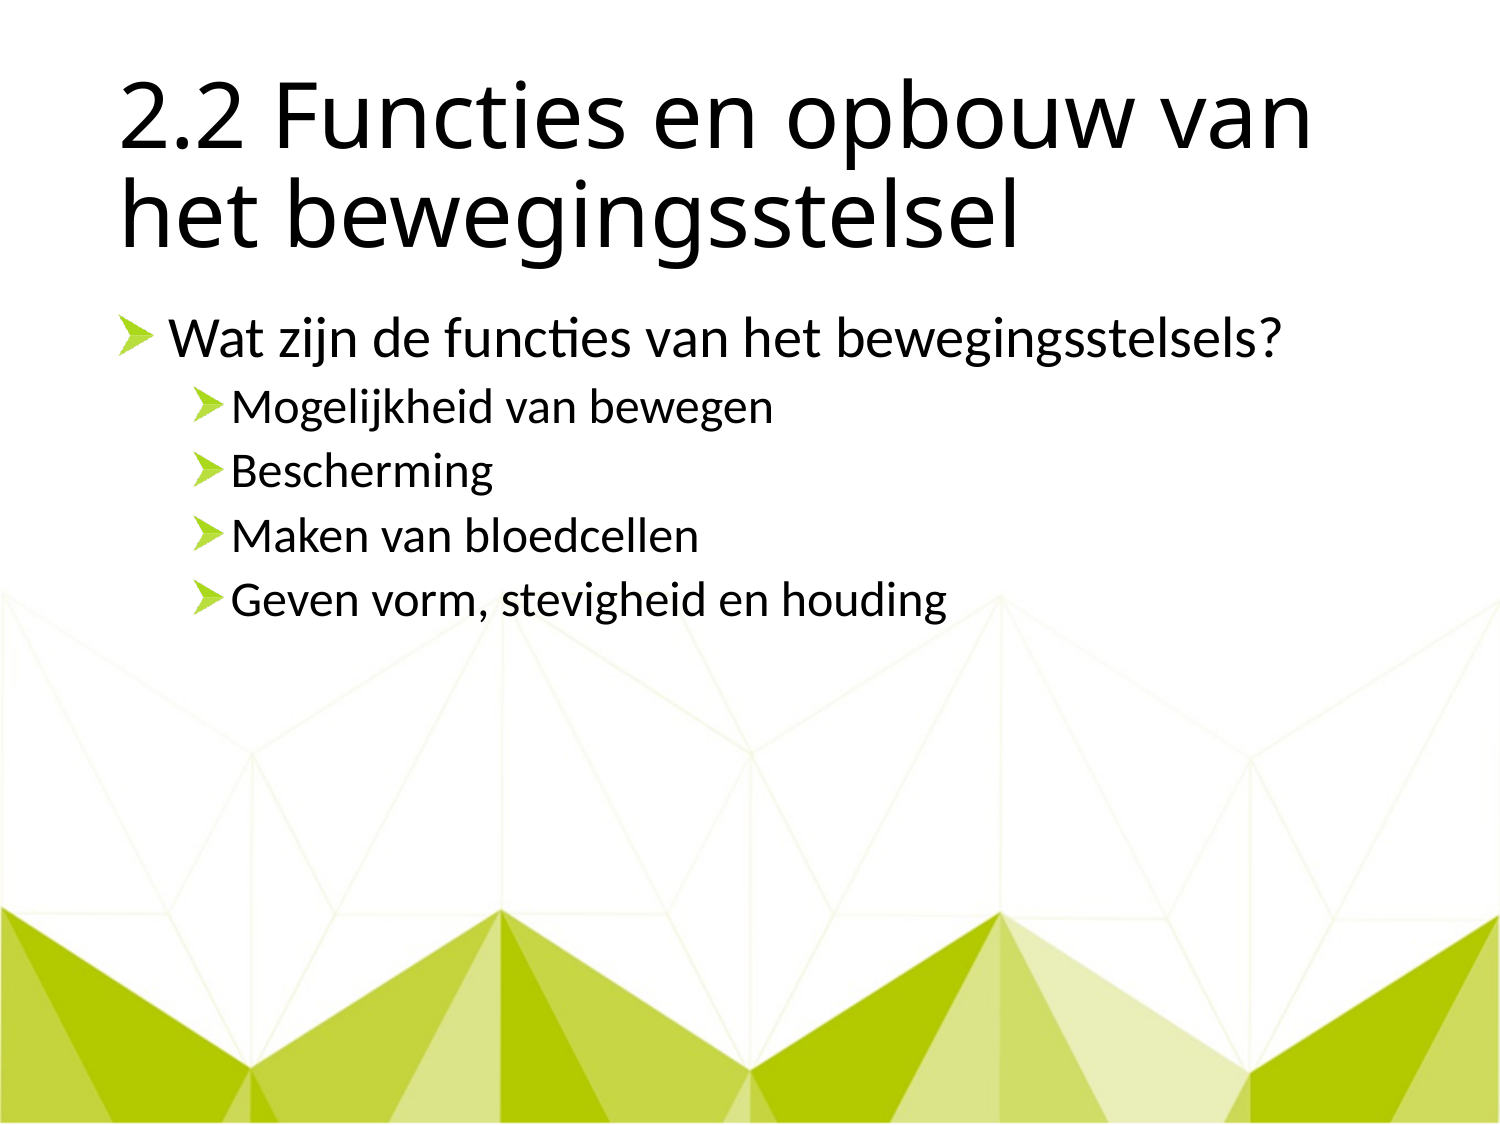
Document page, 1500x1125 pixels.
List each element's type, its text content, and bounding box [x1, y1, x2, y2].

title 2.2 Functies en opbouw van het bewegingsstelsel [103, 59, 1397, 278]
list Wat zijn de functies van het bewegingsstelsels? Mogelijkheid van bewegen Bescherming Maken van bloedcellen Geven vorm, stevigheid en houding [103, 299, 1397, 1014]
picture [0, 0, 1500, 1125]
